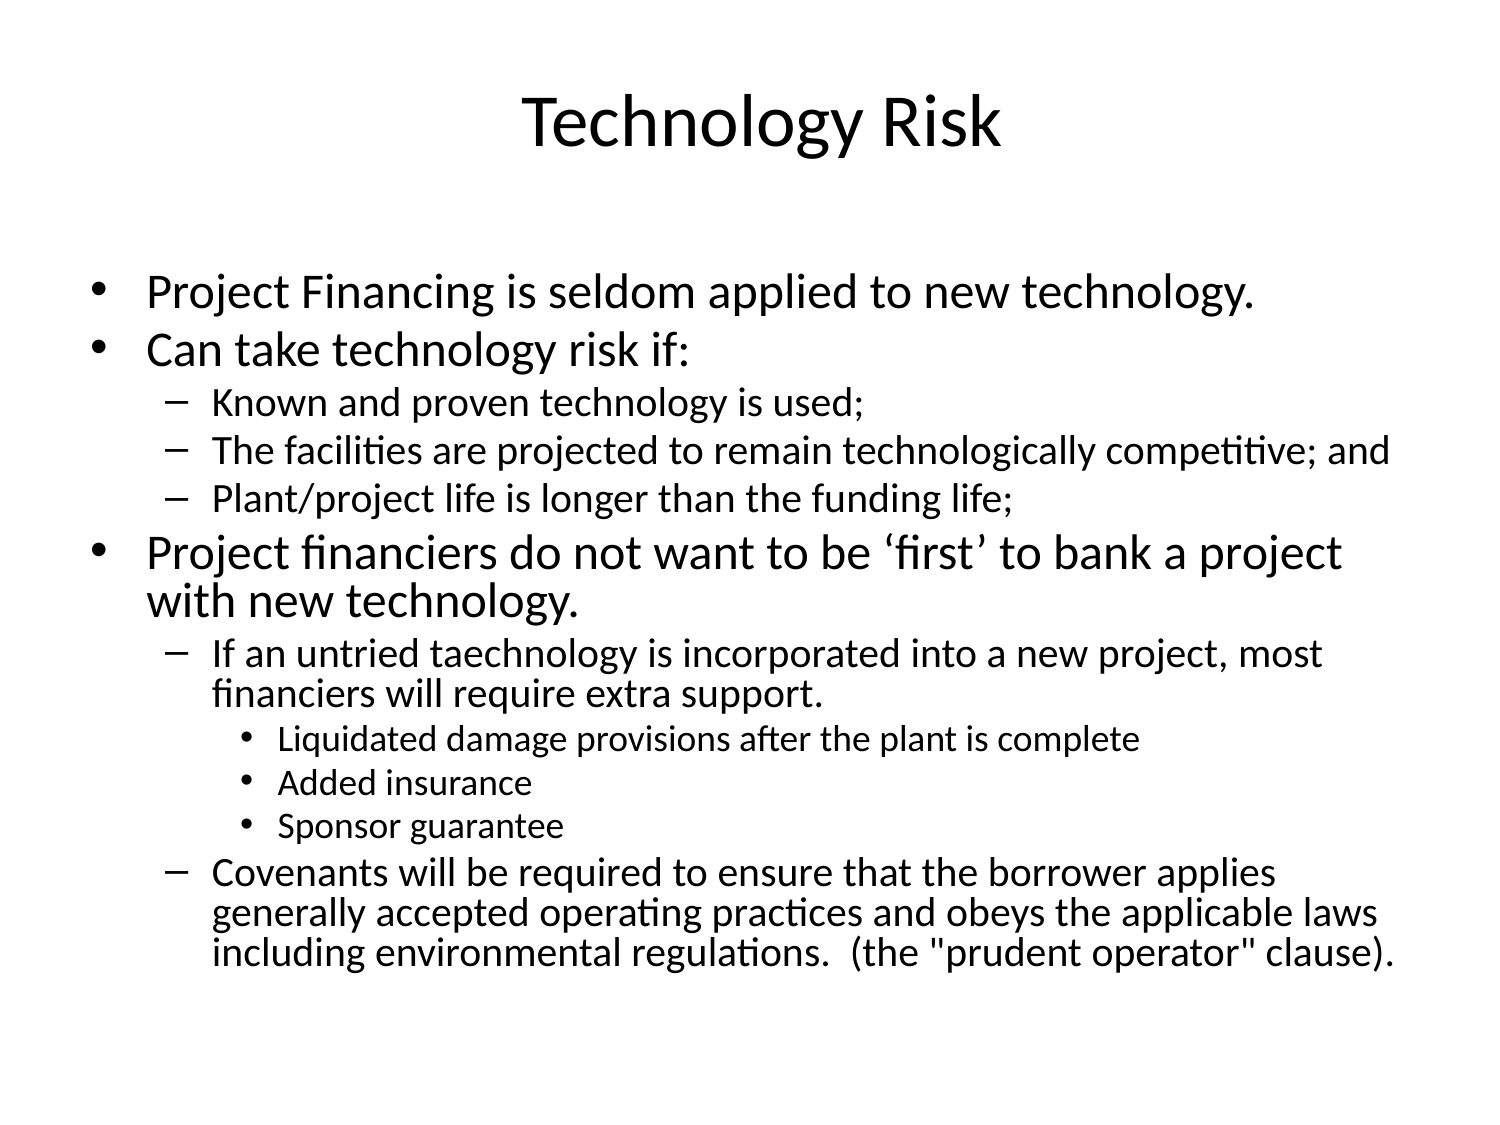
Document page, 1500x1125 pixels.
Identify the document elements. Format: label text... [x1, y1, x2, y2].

list Project Financing is seldom applied to new technology. Can take technology risk if: Known and proven technology is used; The facilities are projected to remain technologically competitive; and Plant/project life is longer than the funding life; Project financiers do not want to be ‘first’ to bank a project with new technology. If an untried taechnology is incorporated into a new project, most financiers will require extra support. Liquidated damage provisions after the plant is complete Added insurance Sponsor guarantee Covenants will be required to ensure that the borrower applies generally accepted operating practices and obeys the applicable laws including environmental regulations. (the "prudent operator" clause). [75, 262, 1425, 1005]
title Technology Risk [99, 45, 1425, 188]
